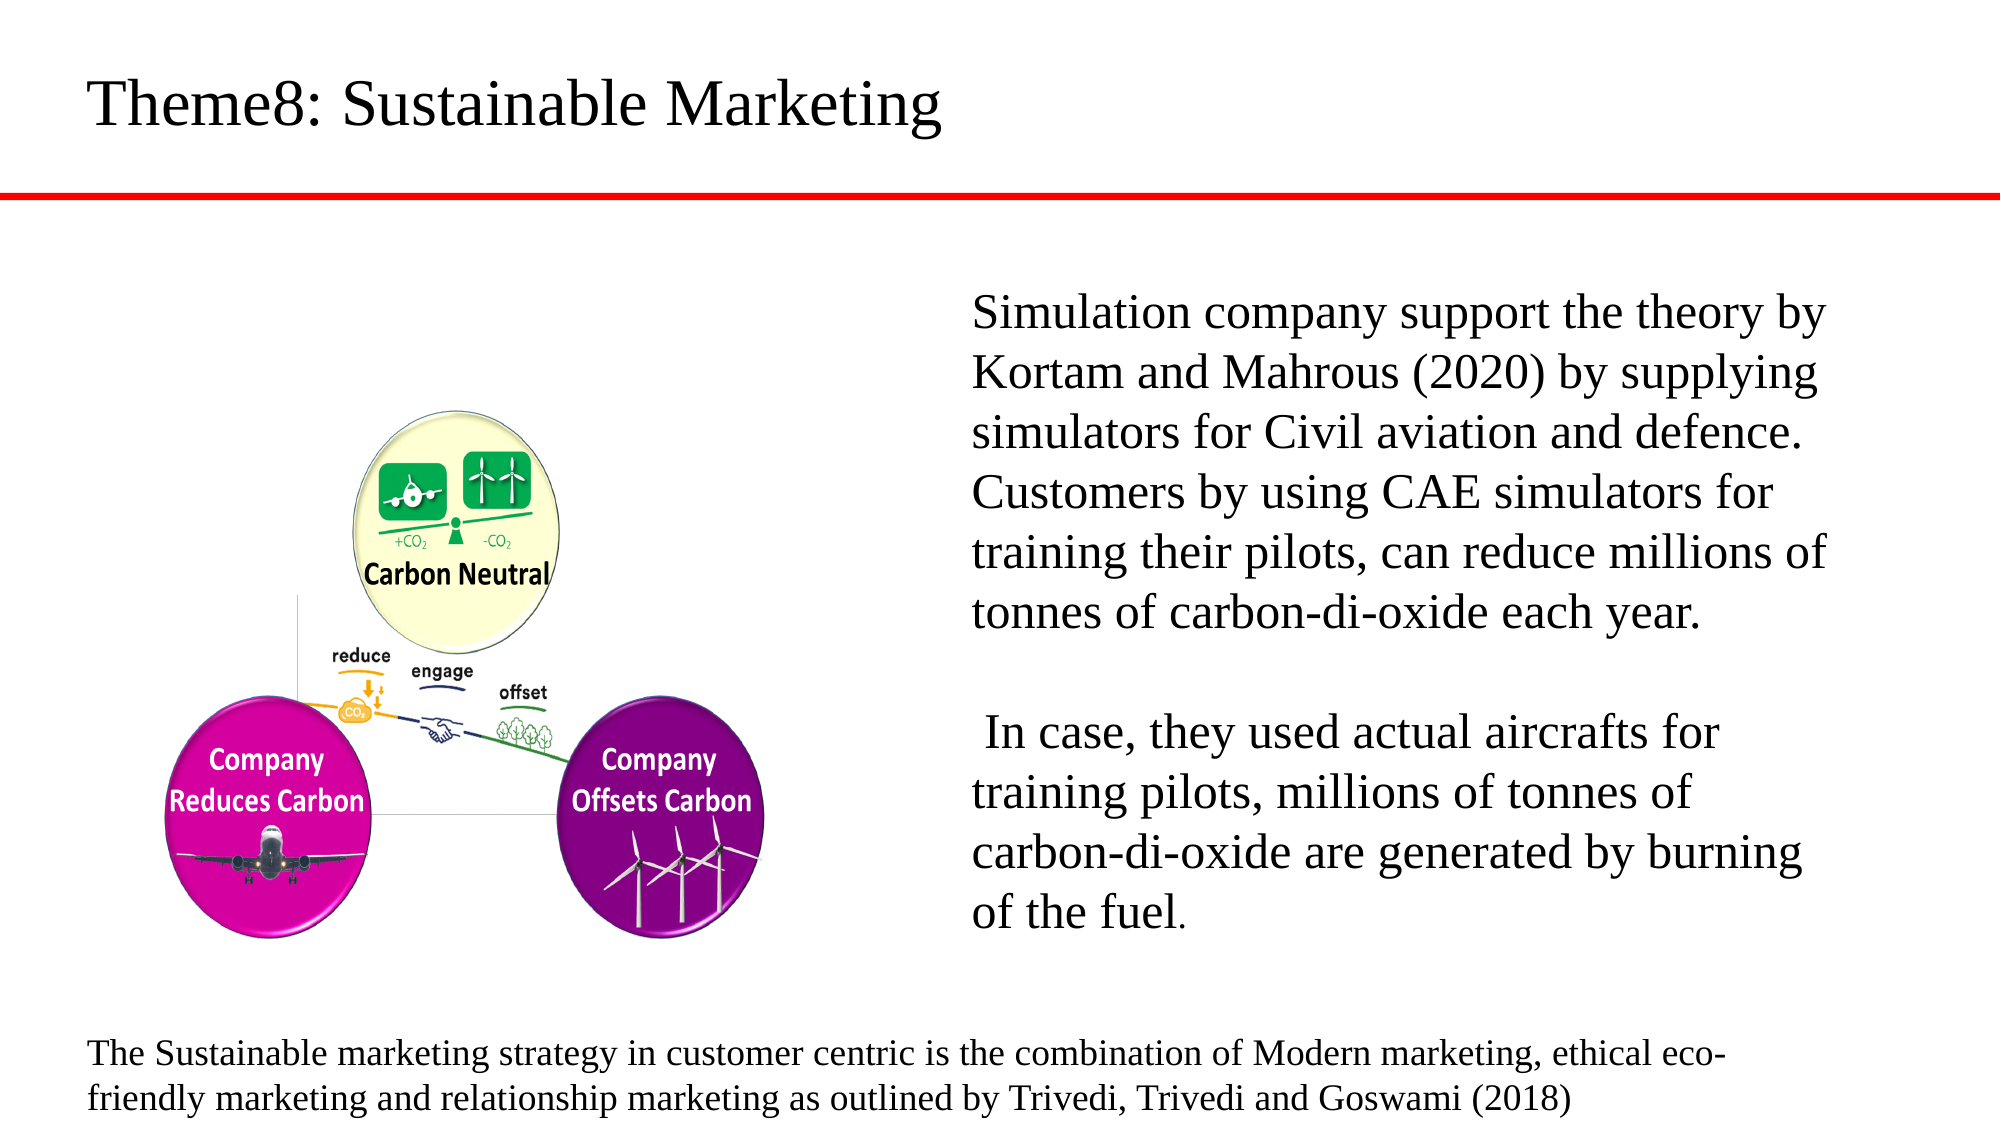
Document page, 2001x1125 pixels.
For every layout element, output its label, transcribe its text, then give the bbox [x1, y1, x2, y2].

slide_number The Sustainable marketing strategy in customer centric is the combination of Modern marketing, ethical eco-friendly marketing and relationship marketing as outlined by Trivedi, Trivedi and Goswami (2018) [71, 1042, 1750, 1103]
picture [151, 409, 787, 940]
text_box Simulation company support the theory by Kortam and Mahrous (2020) by supplying simulators for Civil aviation and defence. Customers by using CAE simulators for training their pilots, can reduce millions of tonnes of carbon-di-oxide each year. In case, they used actual aircrafts for training pilots, millions of tonnes of carbon-di-oxide are generated by burning of the fuel. [956, 271, 1849, 947]
title Theme8: Sustainable Marketing [71, 10, 1810, 182]
text_box [0, 192, 2000, 201]
